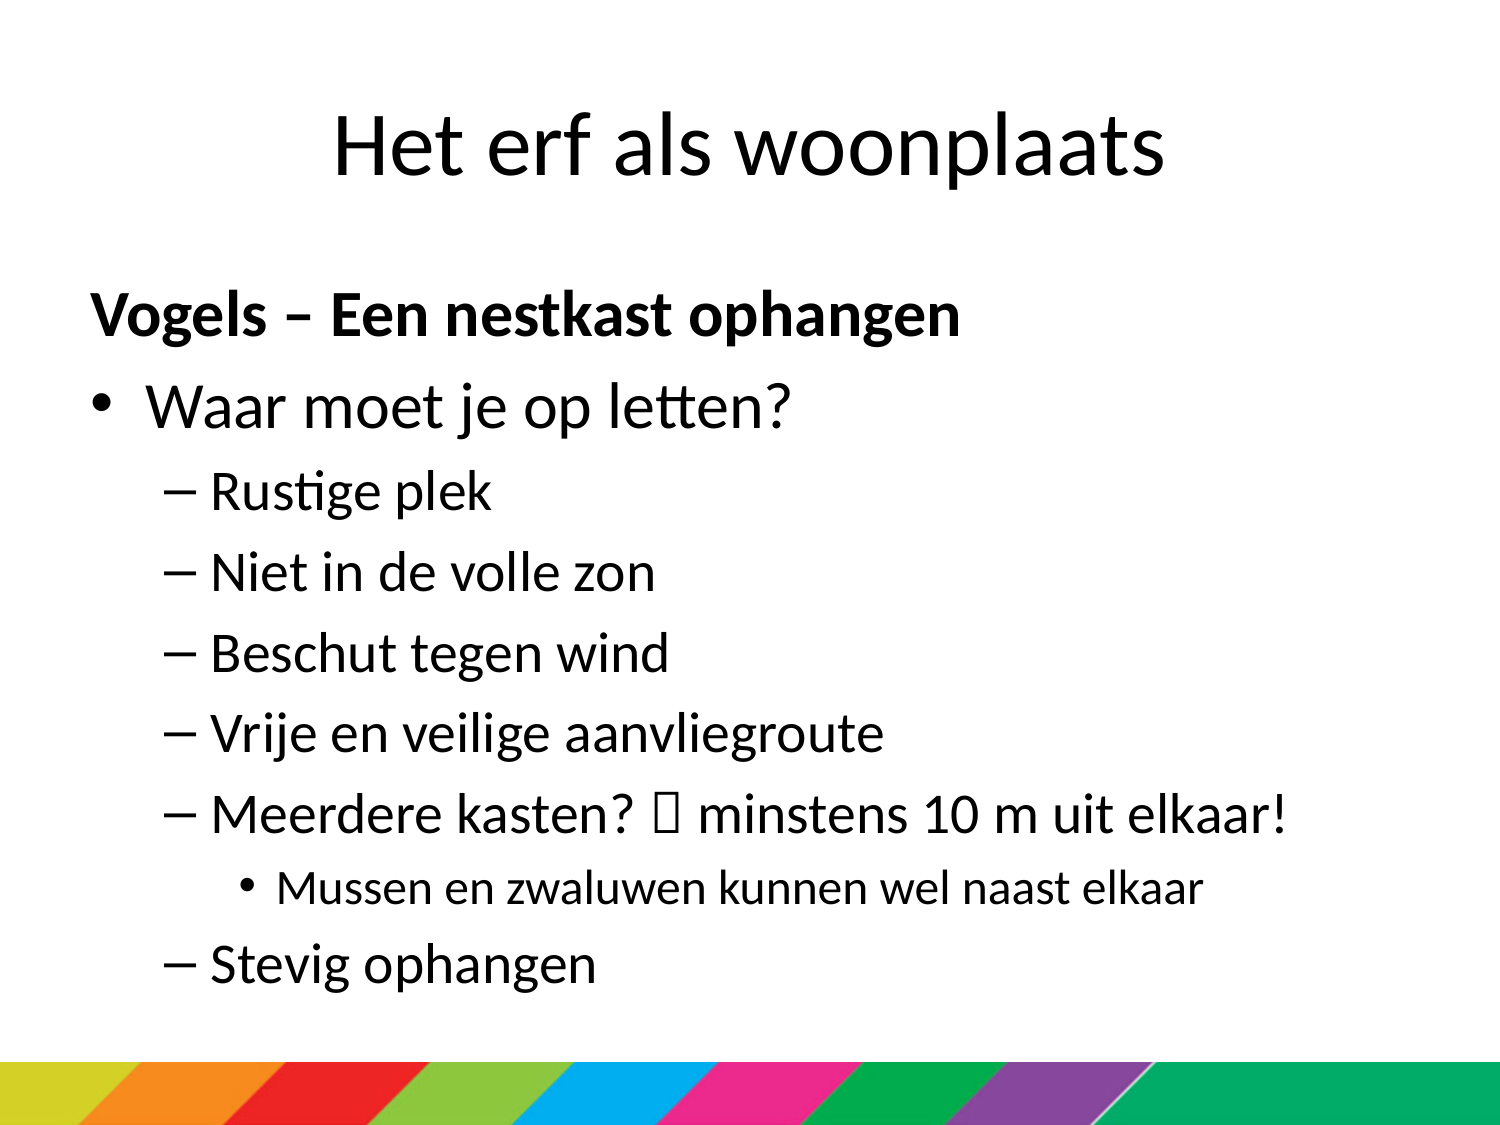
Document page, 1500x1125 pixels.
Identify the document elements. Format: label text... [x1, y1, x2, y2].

title Het erf als woonplaats [75, 45, 1425, 233]
list Vogels – Een nestkast ophangen Waar moet je op letten? Rustige plek Niet in de volle zon Beschut tegen wind Vrije en veilige aanvliegroute Meerdere kasten?  minstens 10 m uit elkaar! Mussen en zwaluwen kunnen wel naast elkaar Stevig ophangen [75, 262, 1425, 1005]
picture [656, 1062, 1500, 1125]
picture [0, 1062, 574, 1125]
